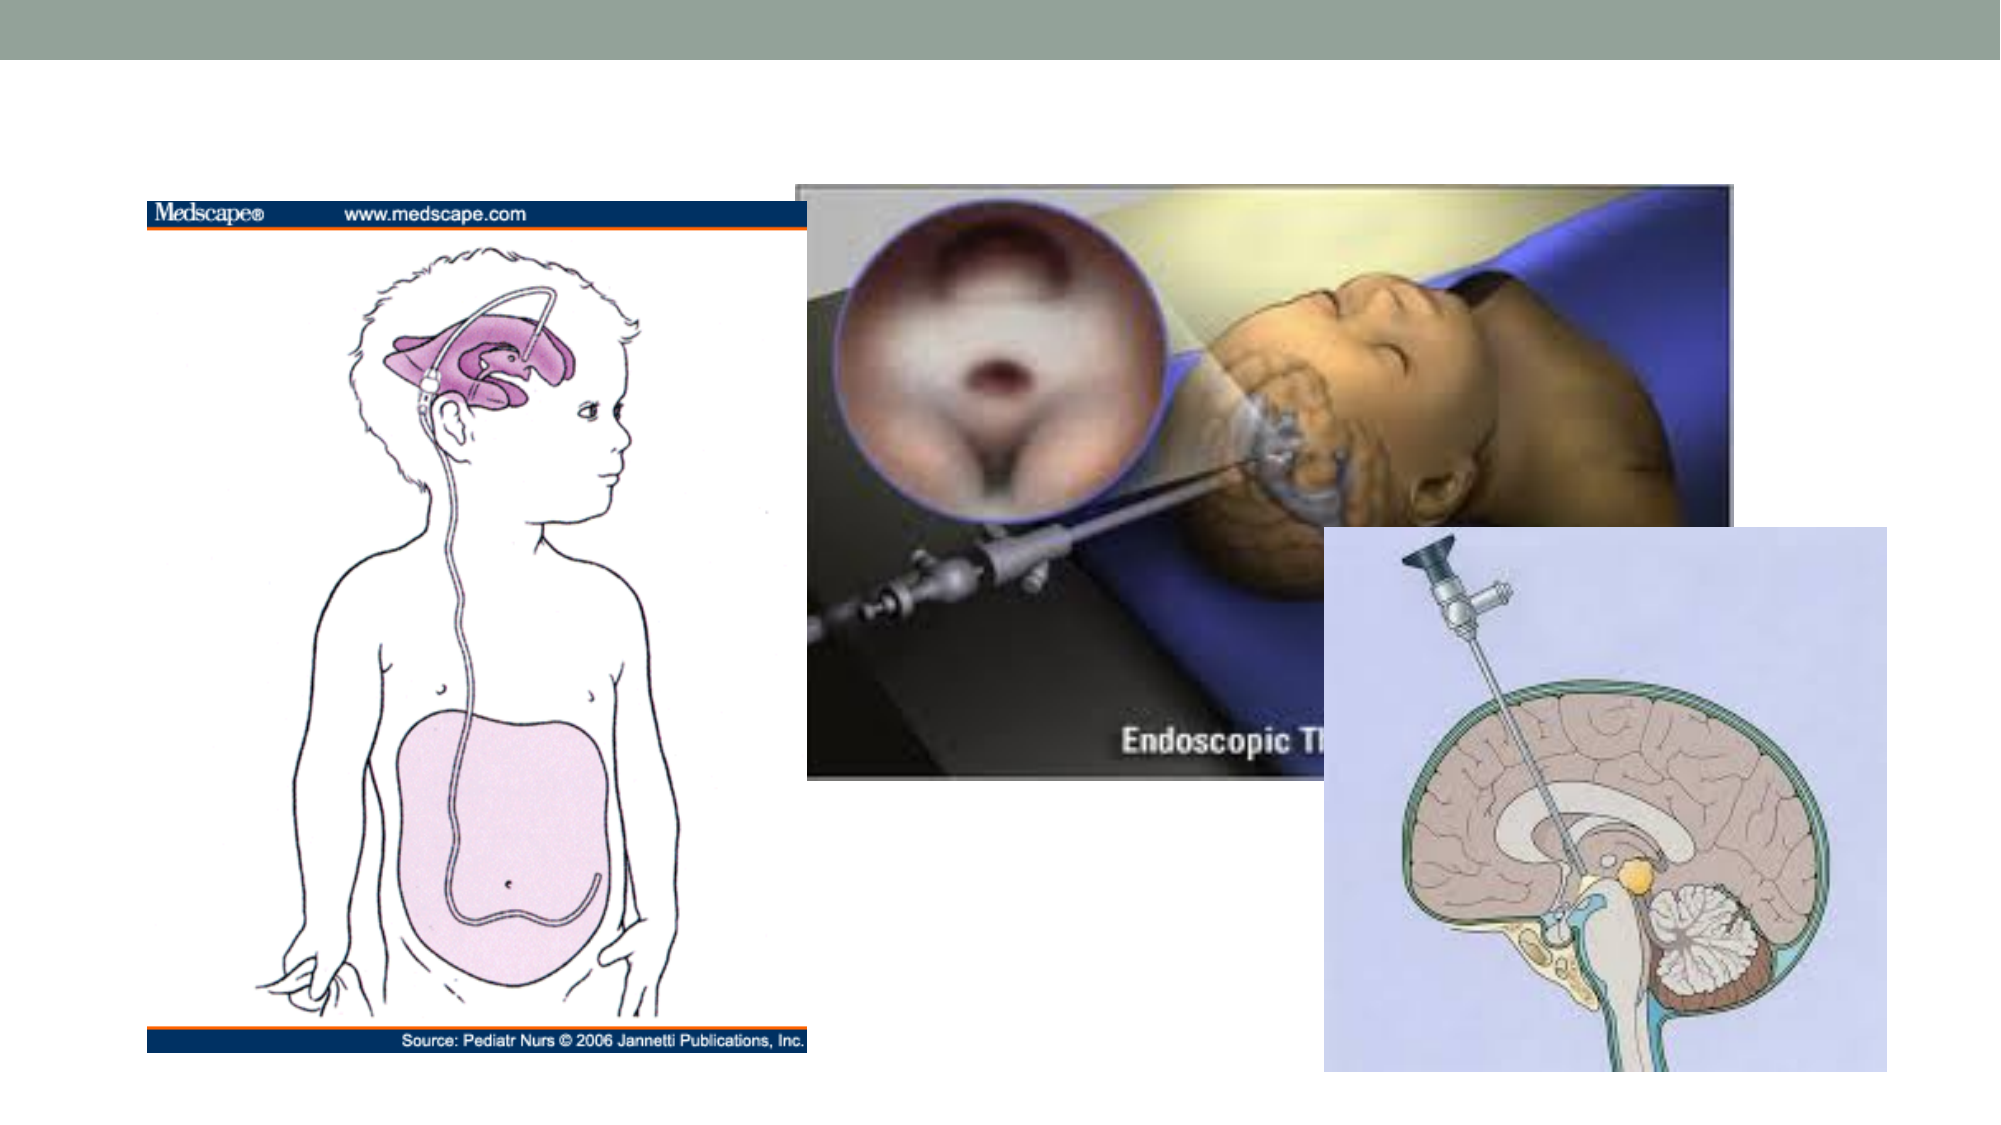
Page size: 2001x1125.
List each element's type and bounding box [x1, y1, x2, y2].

picture [1324, 526, 1887, 1073]
list [147, 200, 807, 1053]
list [794, 183, 1734, 781]
